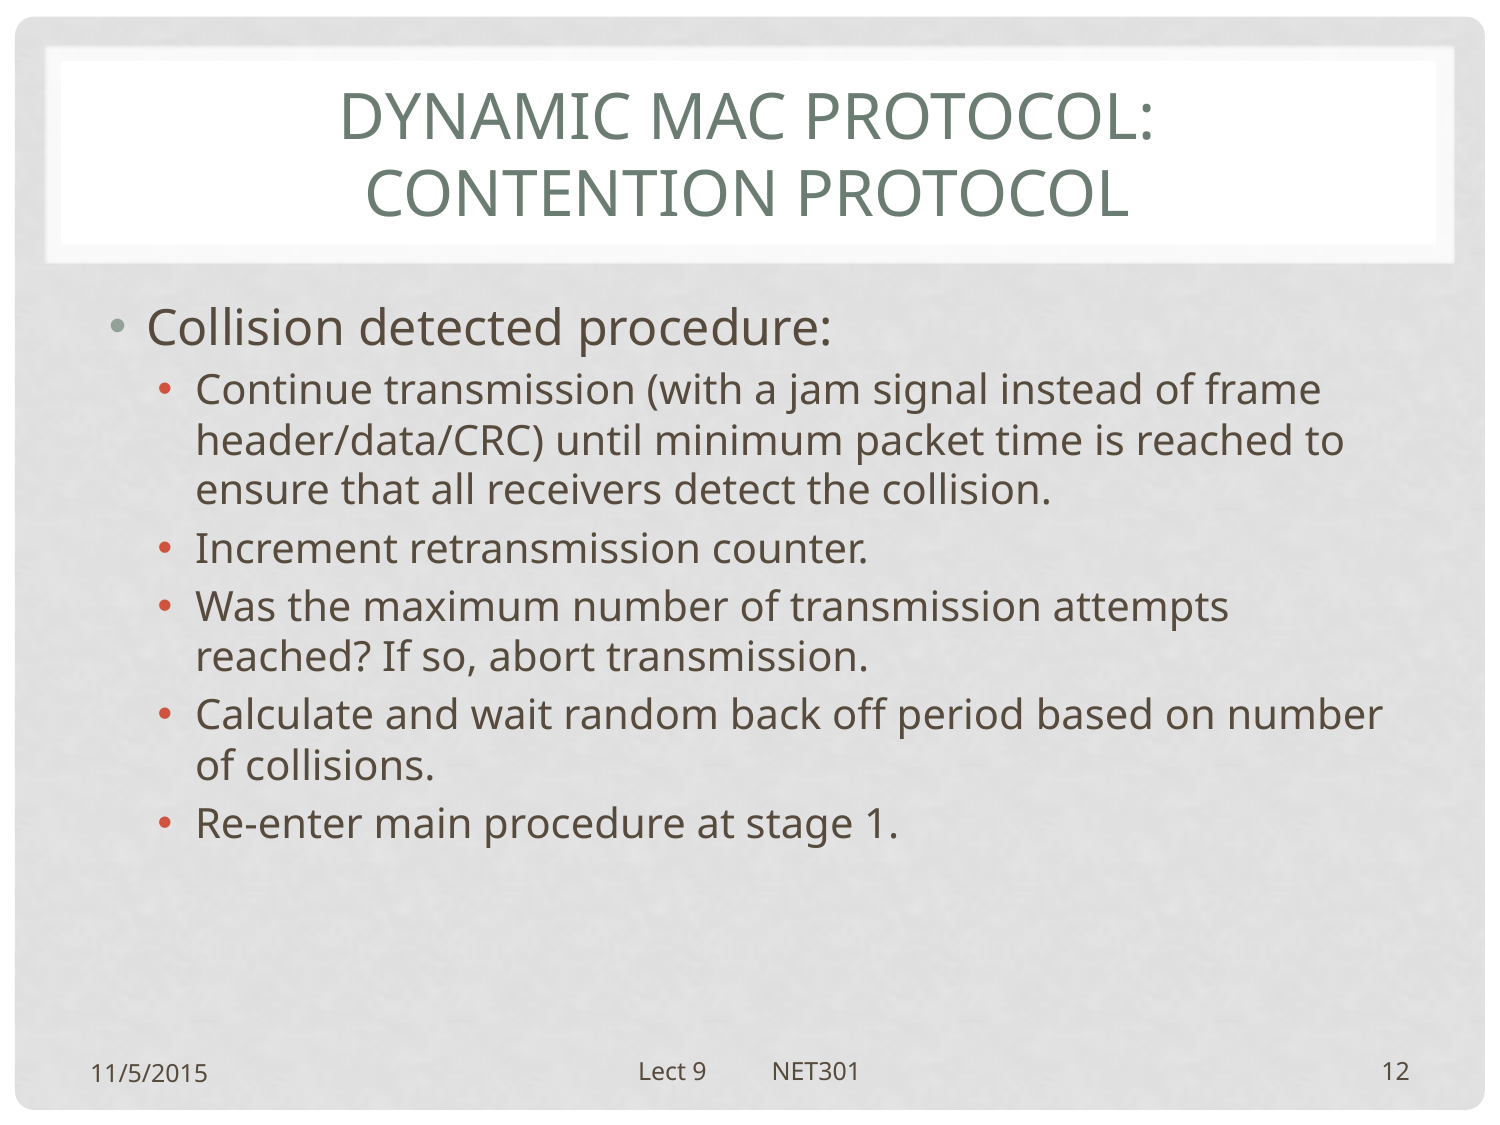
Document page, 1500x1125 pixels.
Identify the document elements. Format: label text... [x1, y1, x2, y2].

title Dynamic mac protocol: contention protocol [69, 66, 1425, 238]
footer Lect 9 NET301 [512, 1042, 988, 1103]
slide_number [75, 1042, 425, 1103]
list Collision detected procedure: Continue transmission (with a jam signal instead of frame header/data/CRC) until minimum packet time is reached to ensure that all receivers detect the collision. Increment retransmission counter. Was the maximum number of transmission attempts reached? If so, abort transmission. Calculate and wait random back off period based on number of collisions. Re-enter main procedure at stage 1. [75, 287, 1425, 1005]
slide_number 12 [1074, 1042, 1425, 1103]
